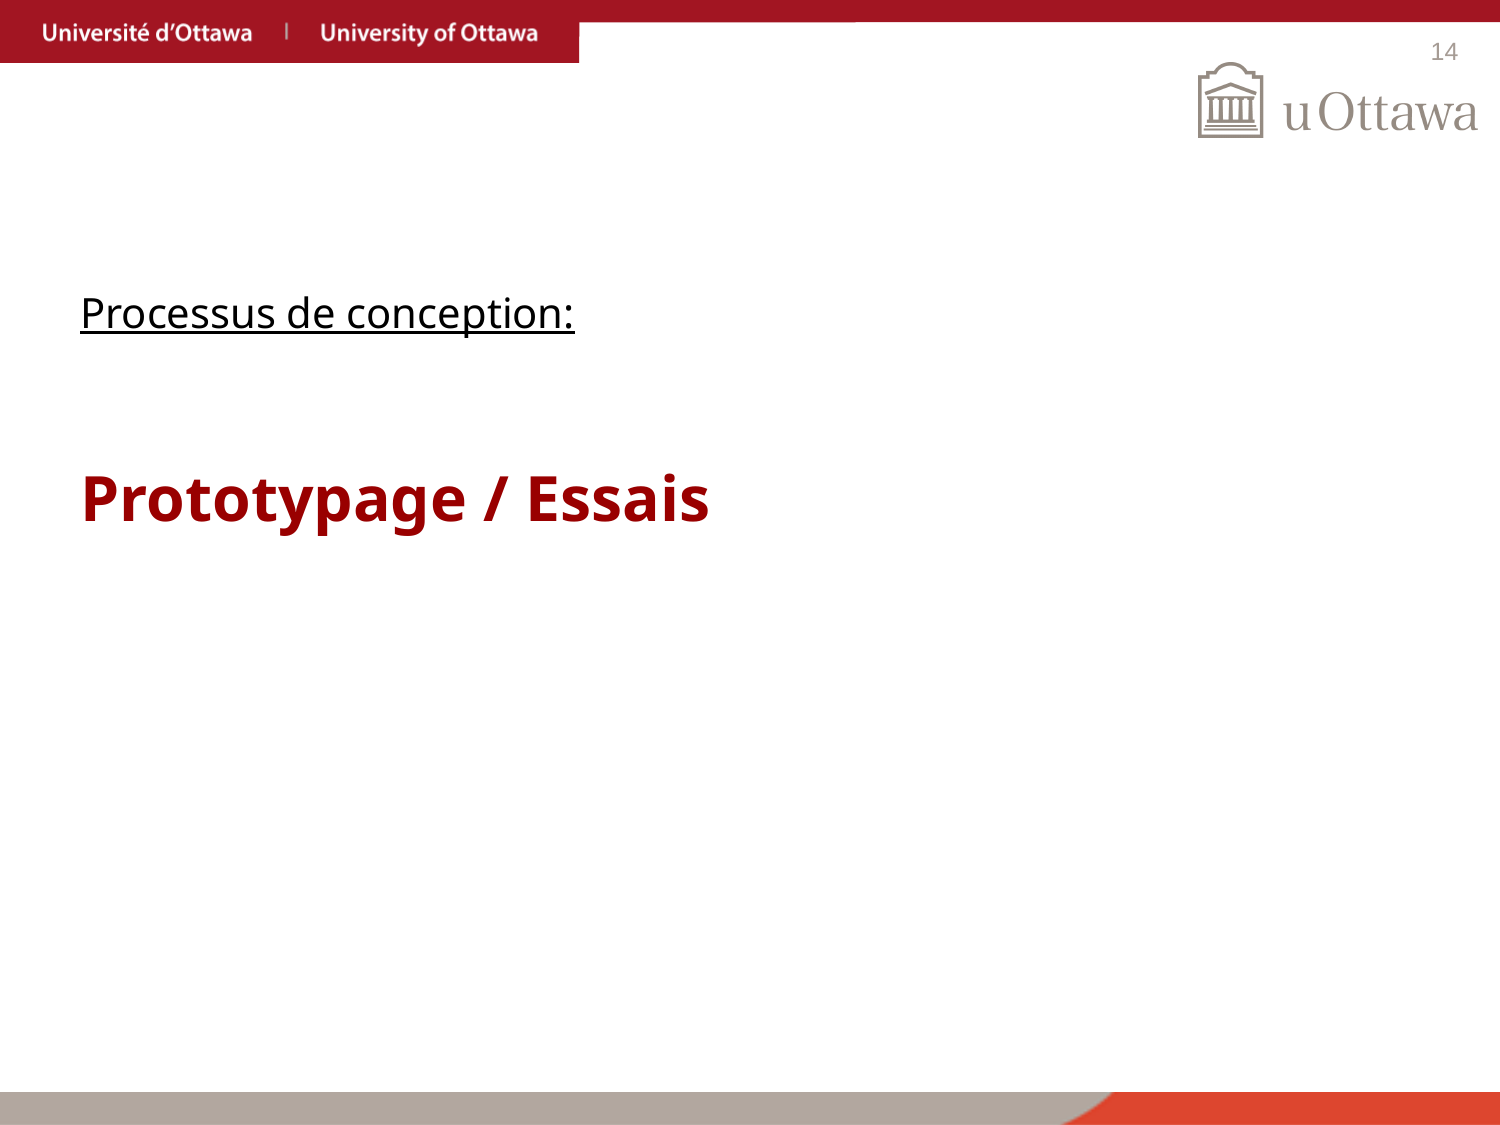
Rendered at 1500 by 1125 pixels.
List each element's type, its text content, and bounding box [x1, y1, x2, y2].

picture [0, 1092, 1500, 1125]
picture [0, 0, 1500, 138]
title Prototypage / Essais [64, 398, 1078, 595]
list Processus de conception: [64, 278, 1340, 350]
